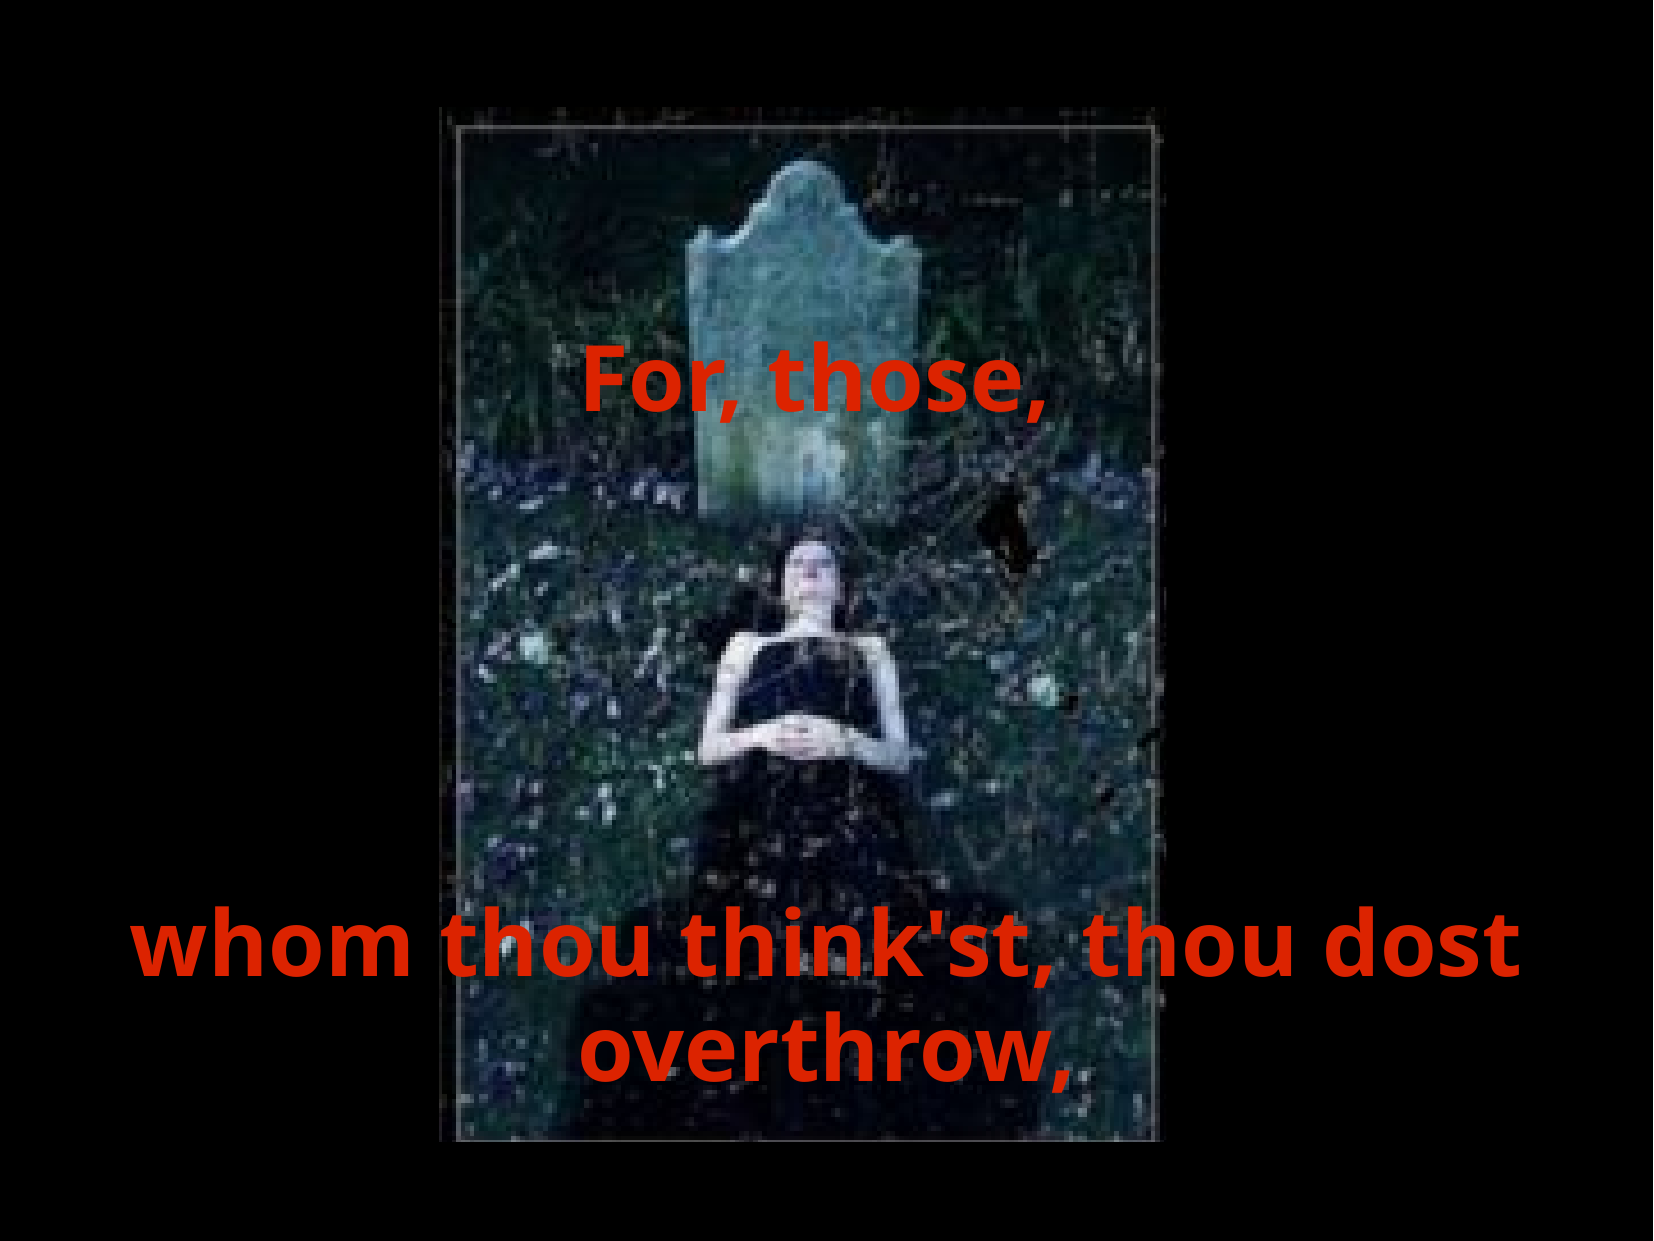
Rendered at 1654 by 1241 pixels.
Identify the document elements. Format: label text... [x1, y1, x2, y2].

picture [438, 107, 1167, 1142]
text_box For, those, whom thou think'st, thou dost overthrow, [0, 320, 1654, 1241]
